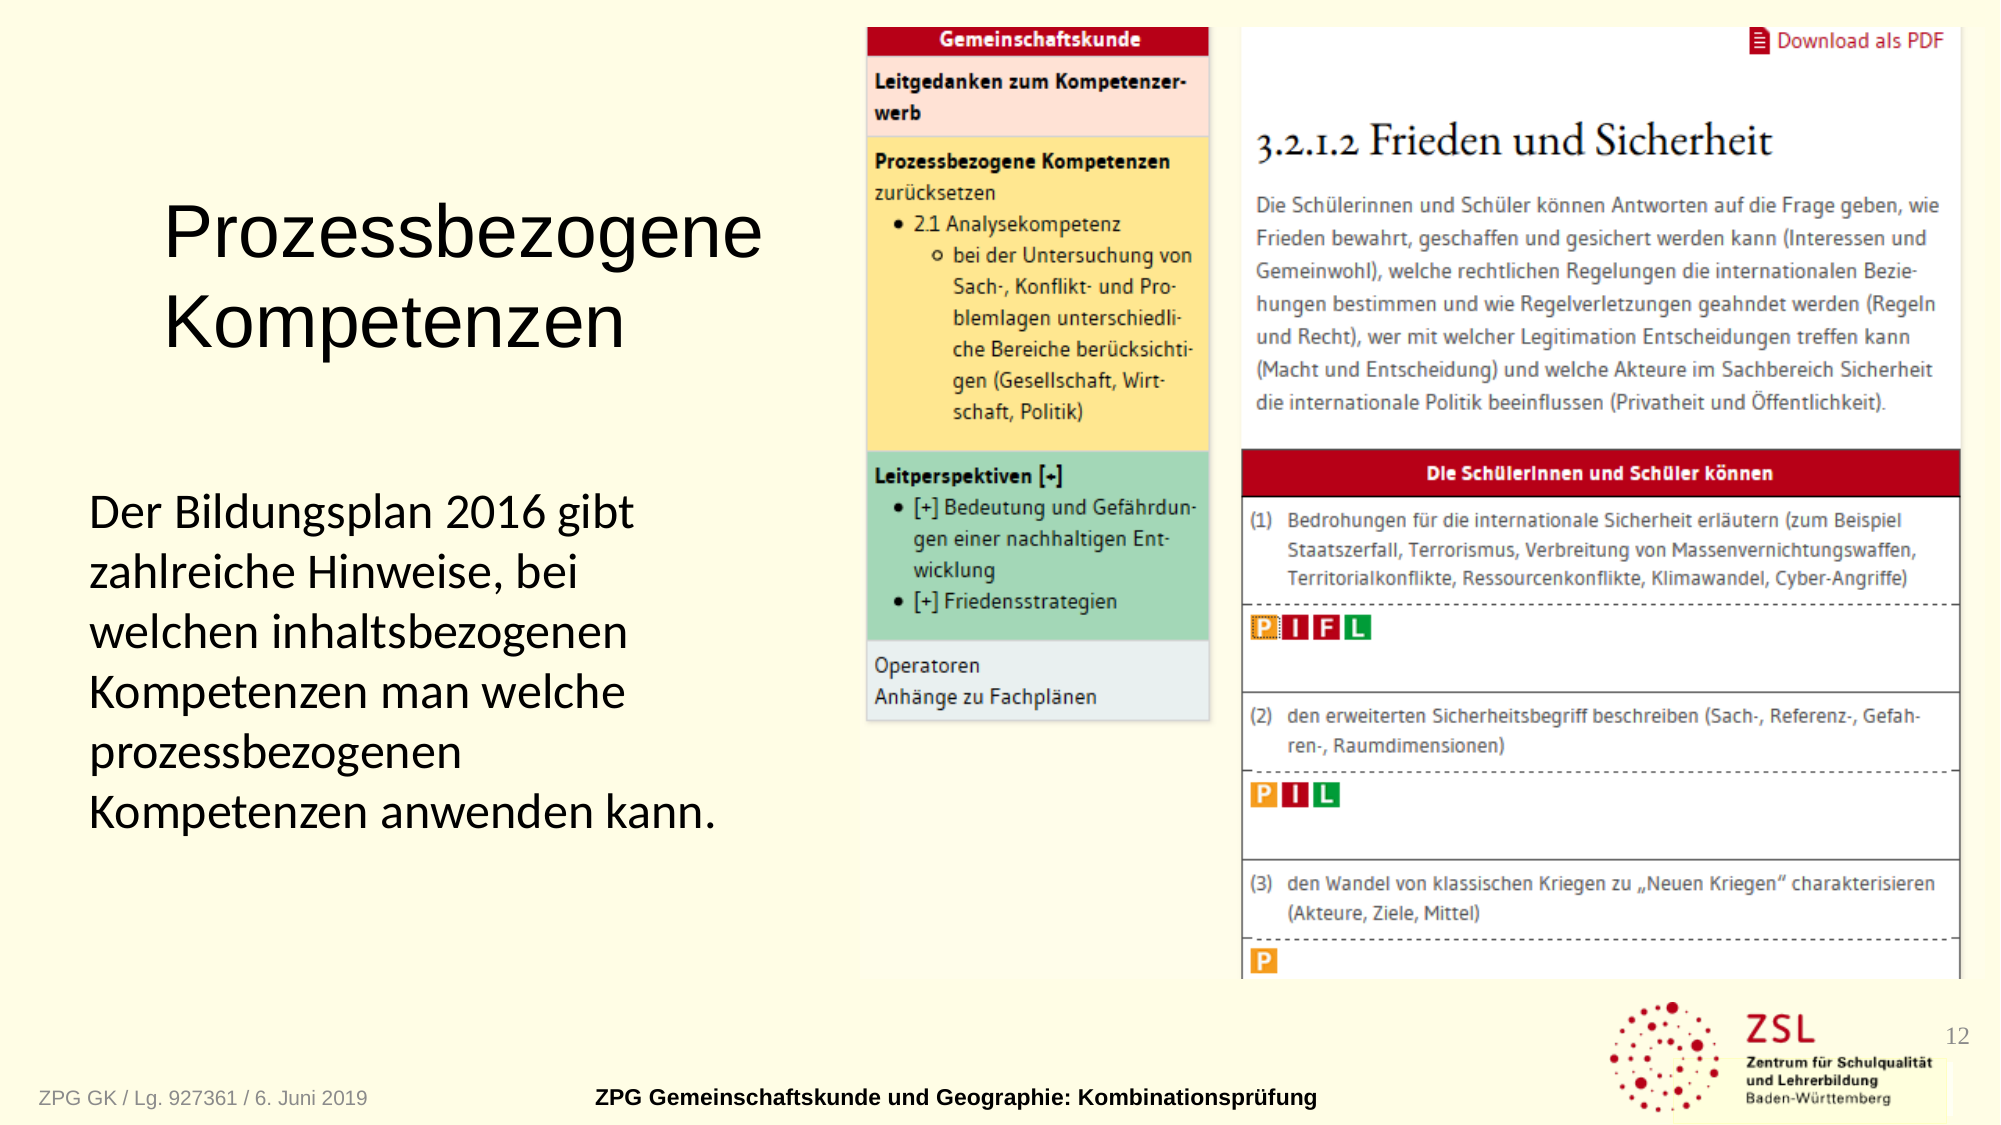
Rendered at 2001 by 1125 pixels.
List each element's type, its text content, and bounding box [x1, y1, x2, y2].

slide_number 12 [1899, 1004, 1986, 1065]
text_box ZPG GK / Lg. 927361 / 6. Juni 2019 [23, 1066, 843, 1125]
text_box Prozessbezogene Kompetenzen [149, 175, 831, 379]
picture [1609, 1002, 1935, 1114]
picture [1947, 1065, 1953, 1116]
picture [859, 27, 1986, 979]
text_box Der Bildungsplan 2016 gibt zahlreiche Hinweise, bei welchen inhaltsbezogenen Kompetenzen man welche prozessbezogenen Kompetenzen anwenden kann. [75, 470, 736, 846]
